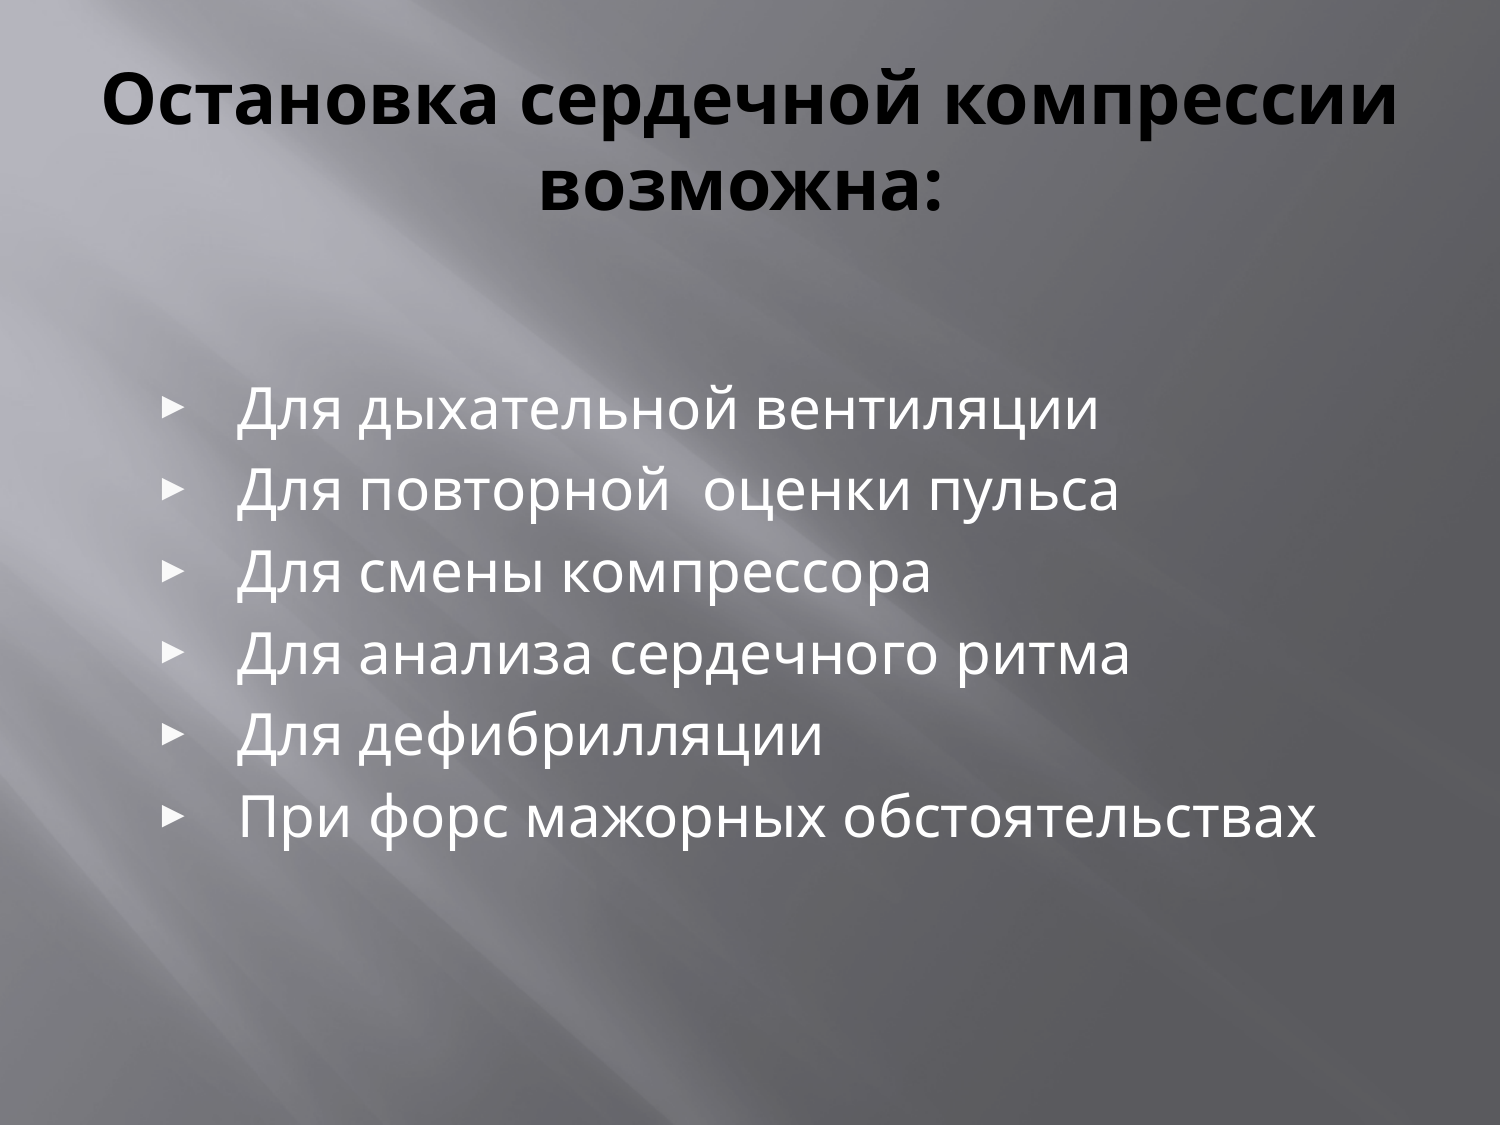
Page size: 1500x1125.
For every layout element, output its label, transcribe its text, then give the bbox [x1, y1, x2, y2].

title Остановка сердечной компрессии возможна: [75, 45, 1425, 233]
list Для дыхательной вентиляции Для повторной оценки пульса Для смены компрессора Для анализа сердечного ритма Для дефибрилляции При форс мажорных обстоятельствах [117, 363, 1469, 1006]
